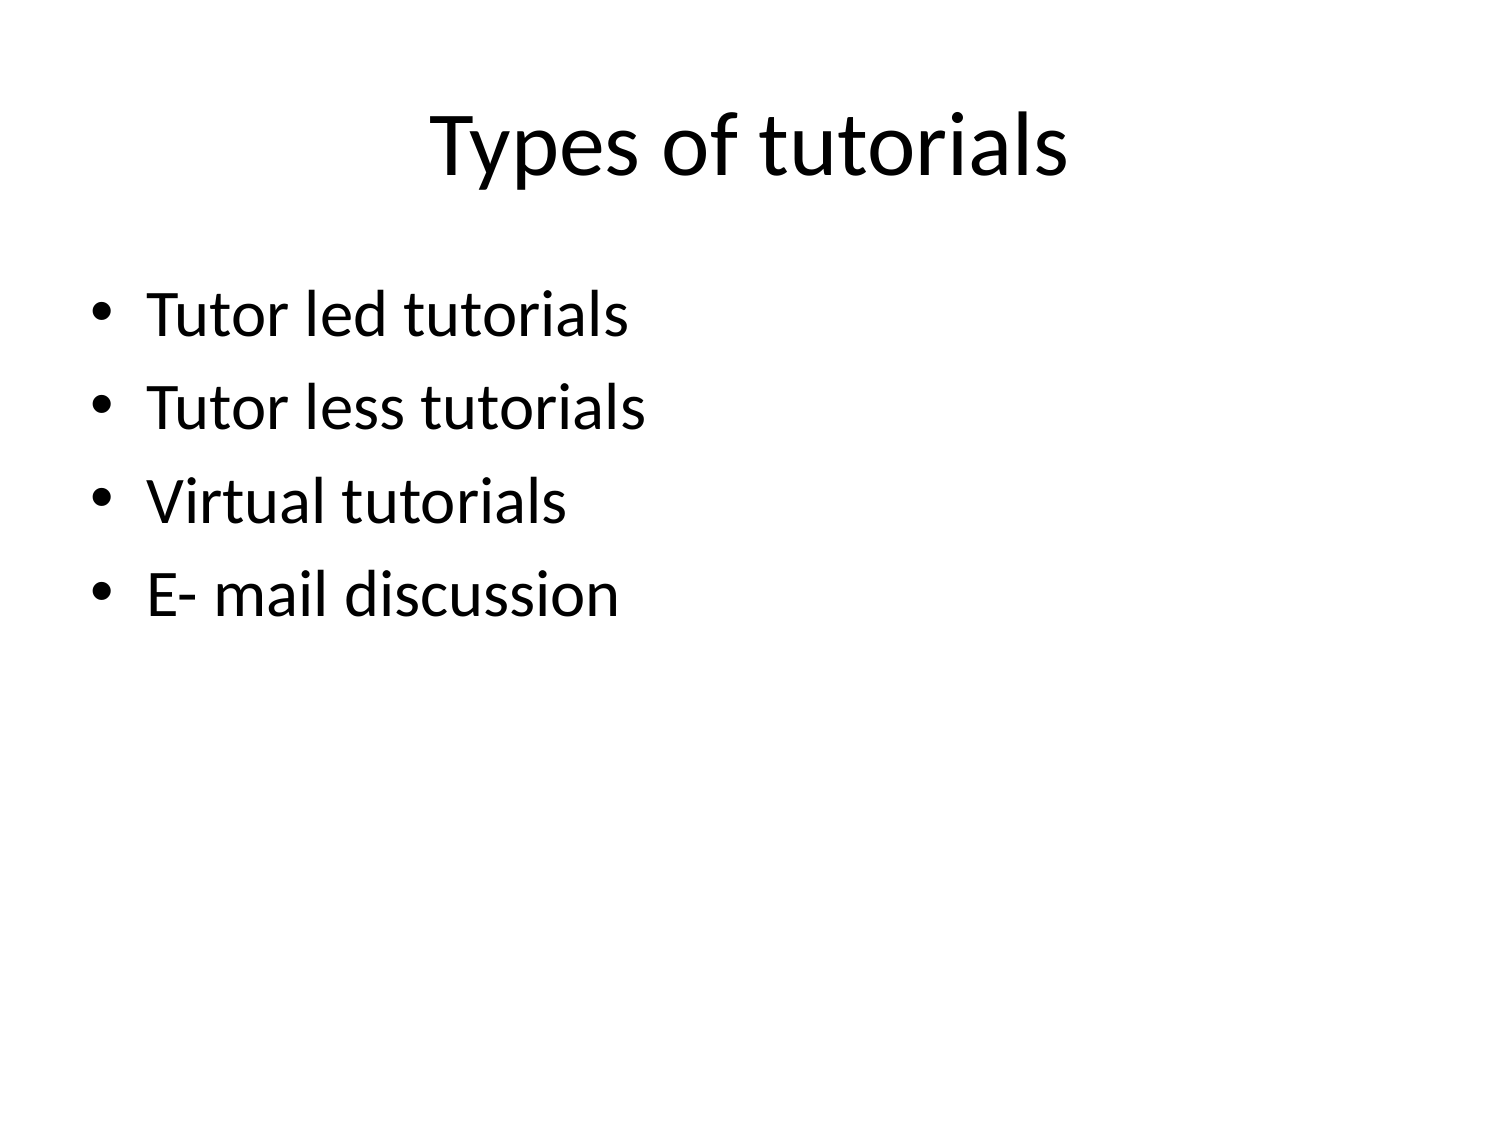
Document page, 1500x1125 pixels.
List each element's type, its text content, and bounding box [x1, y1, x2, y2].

title Types of tutorials [75, 45, 1425, 233]
list Tutor led tutorials Tutor less tutorials Virtual tutorials E- mail discussion [75, 262, 1425, 1005]
